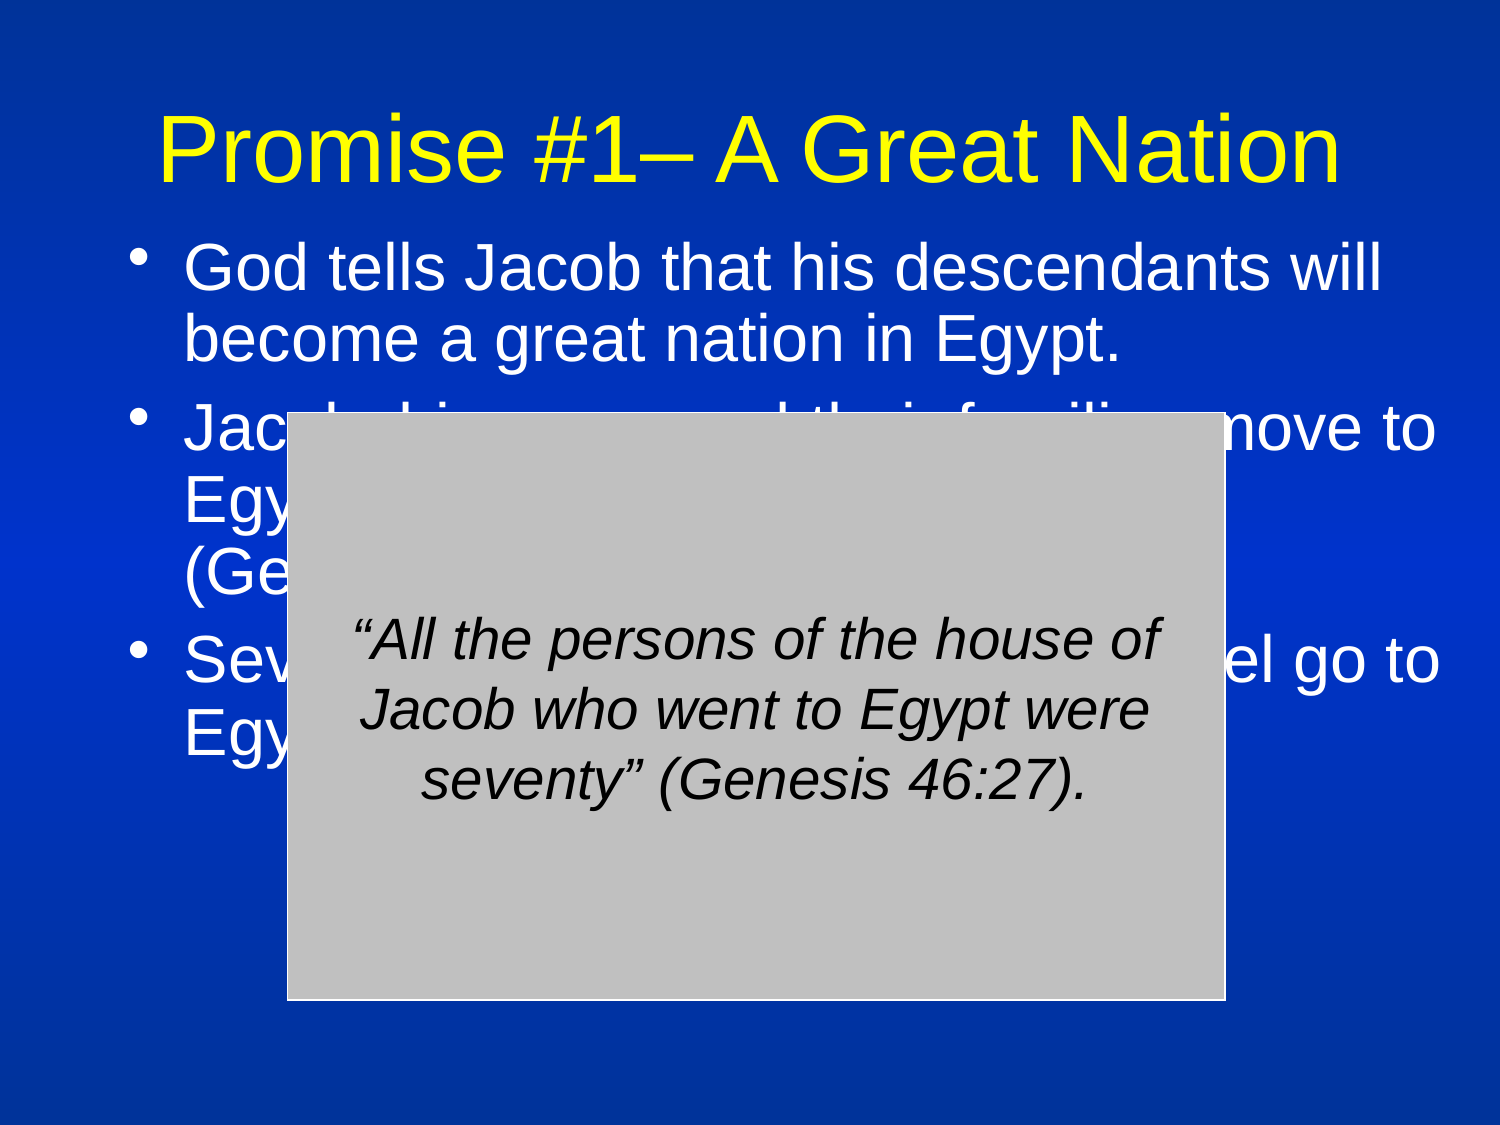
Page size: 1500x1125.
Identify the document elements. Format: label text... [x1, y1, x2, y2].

list God tells Jacob that his descendants will become a great nation in Egypt. Jacob, his sons, and their families move to Egypt and settle there with Joseph (Genesis 46:5-7). Seventy people of the family of Israel go to Egypt. [112, 224, 1475, 1113]
title Promise #1– A Great Nation [37, 50, 1463, 238]
text_box “All the persons of the house of Jacob who went to Egypt were seventy” (Genesis 46:27). [287, 412, 1225, 1000]
